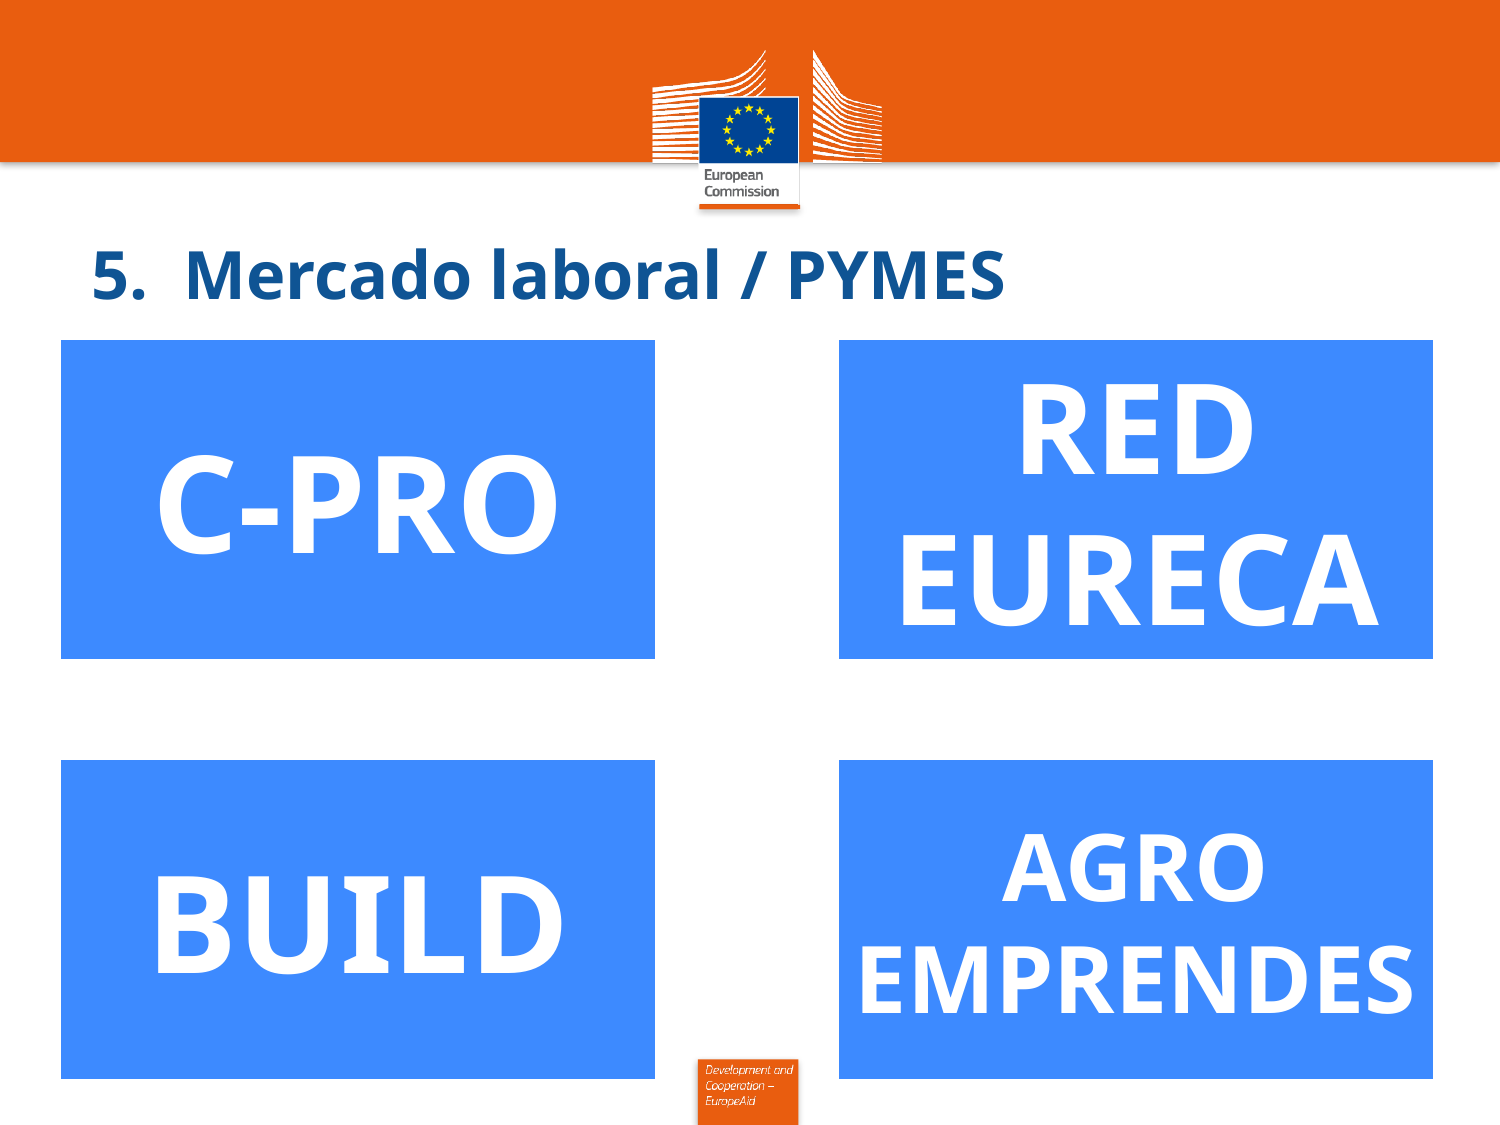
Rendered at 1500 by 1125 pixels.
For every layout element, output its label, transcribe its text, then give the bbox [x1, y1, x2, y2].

title 5. Mercado laboral / PYMES [76, 196, 1427, 336]
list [58, 337, 1436, 1024]
picture [698, 1059, 799, 1125]
picture [615, 50, 882, 196]
